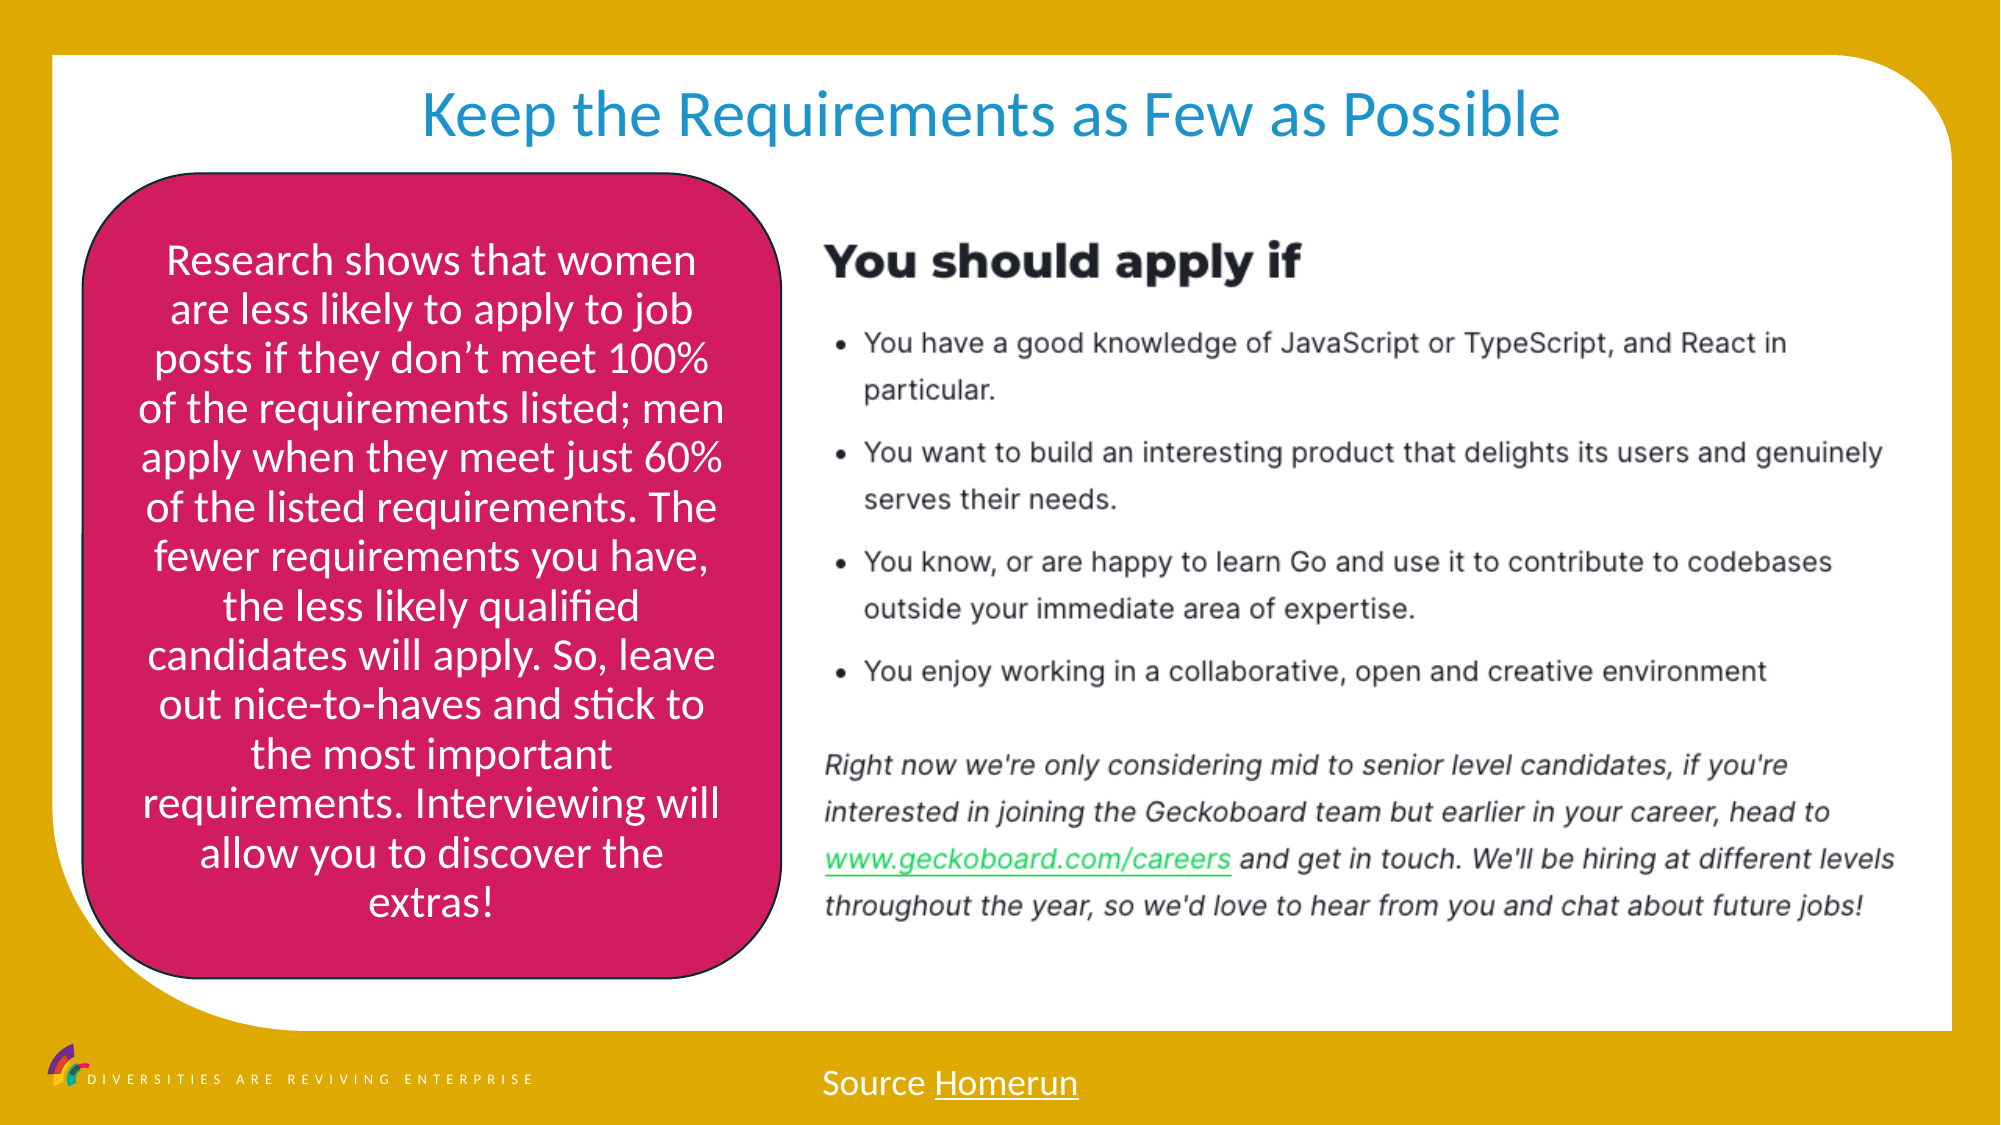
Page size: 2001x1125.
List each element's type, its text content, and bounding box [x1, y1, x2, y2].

text_box [81, 181, 783, 980]
list Keep the Requirements as Few as Possible [130, 49, 1869, 181]
list Research shows that women are less likely to apply to job posts if they don’t meet 100% of the requirements listed; men apply when they meet just 60% of the listed requirements. The fewer requirements you have, the less likely qualified candidates will apply. So, leave out nice-to-haves and stick to the most important requirements. Interviewing will allow you to discover the extras! [118, 228, 746, 939]
picture [791, 180, 1941, 972]
text_box Source Homerun [807, 1050, 1193, 1111]
